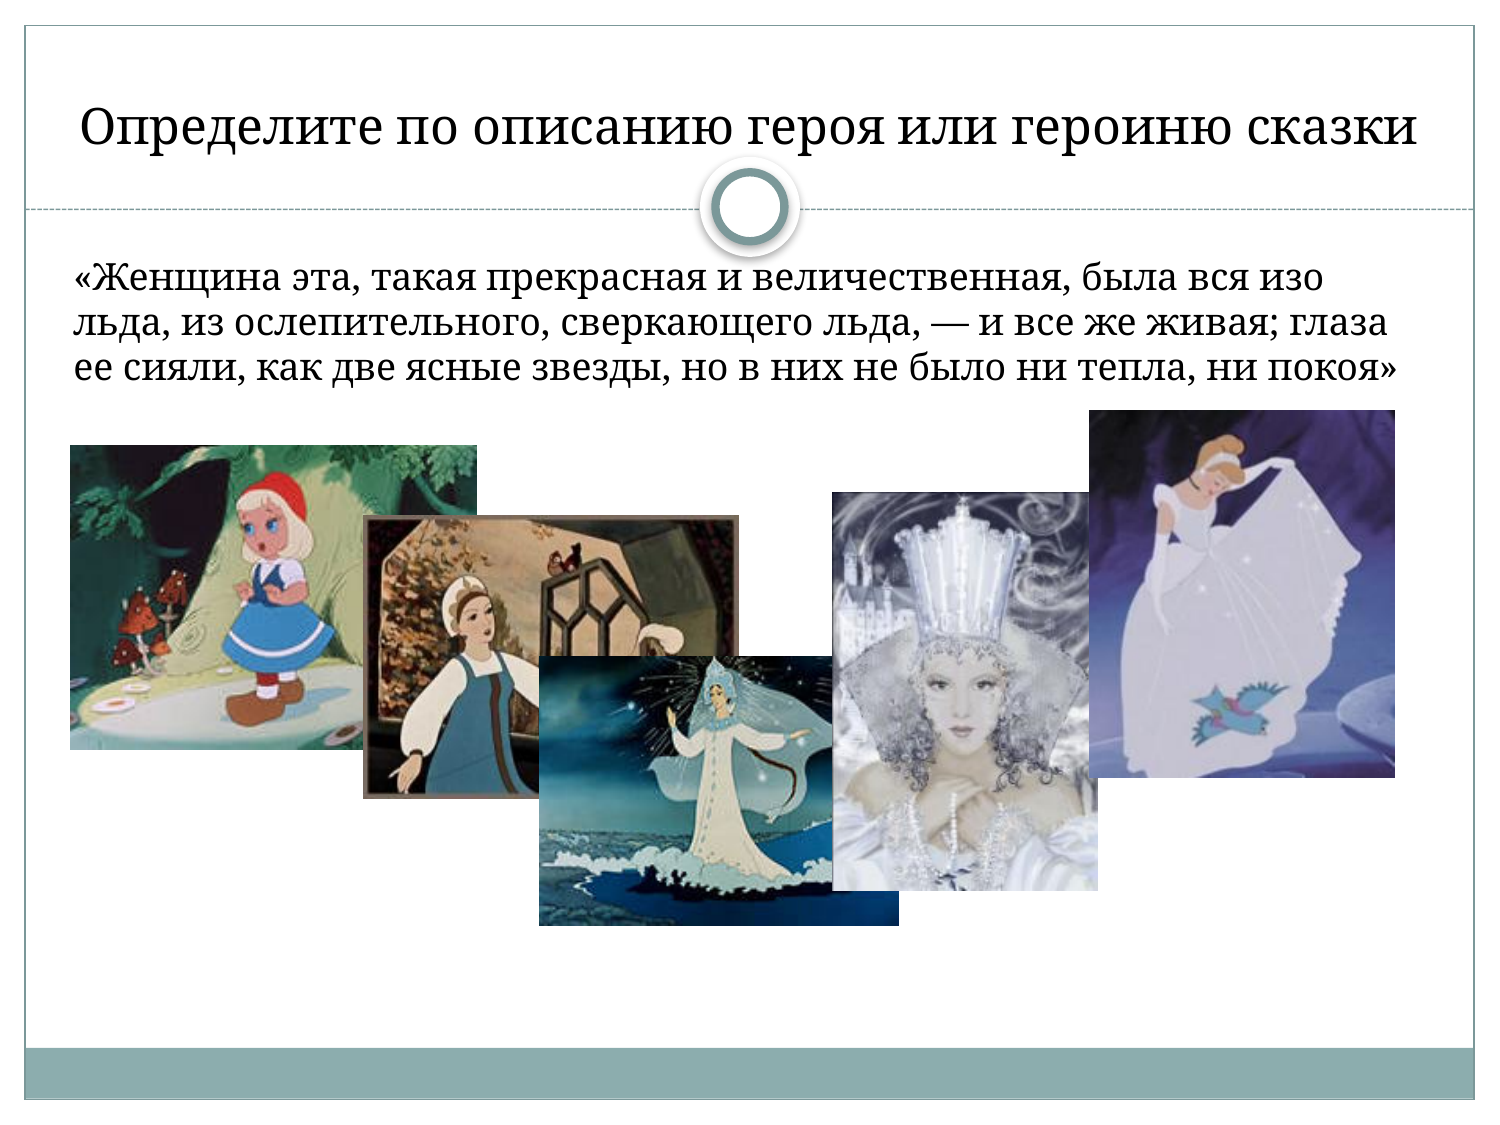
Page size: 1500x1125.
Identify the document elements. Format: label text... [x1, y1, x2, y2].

text_box «Женщина эта, такая прекрасная и величественная, была вся изо льда, из ослепительного, сверкающего льда, — и все же живая; глаза ее сияли, как две ясные звезды, но в них не было ни тепла, ни покоя» [58, 246, 1442, 396]
picture [70, 409, 1395, 926]
title Определите по описанию героя или героиню сказки [49, 37, 1450, 162]
